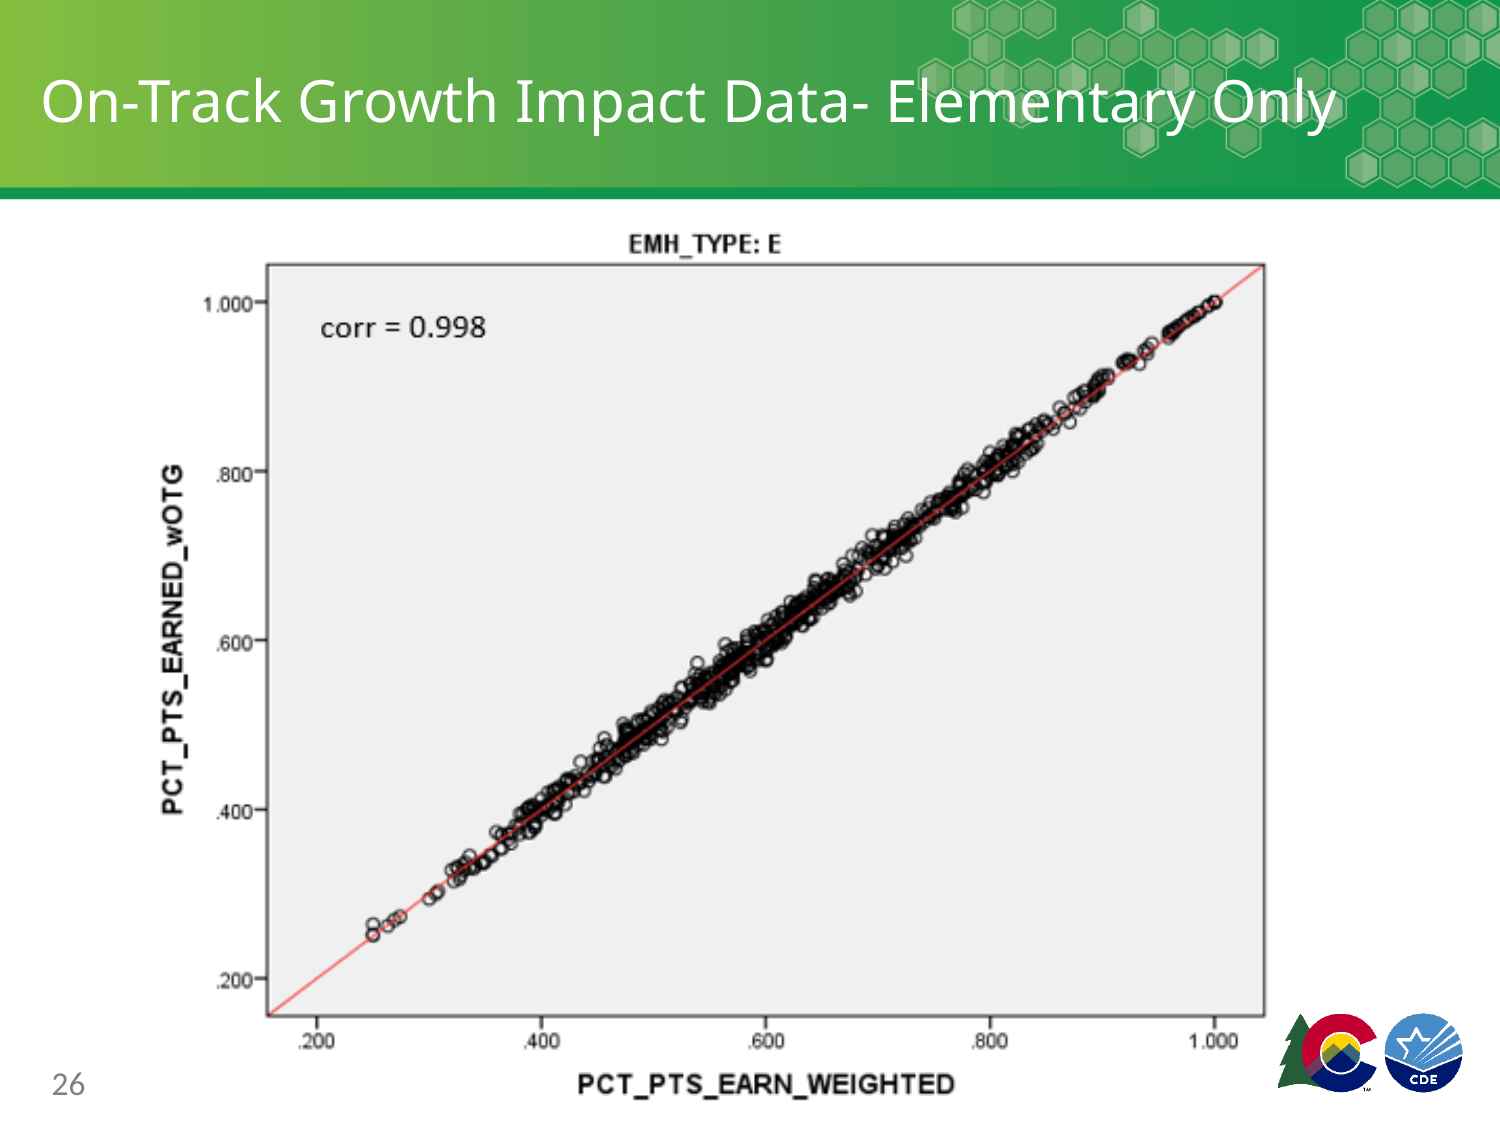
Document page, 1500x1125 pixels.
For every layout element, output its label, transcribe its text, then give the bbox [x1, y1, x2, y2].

picture [0, 0, 1500, 200]
picture [135, 208, 1463, 1115]
title On-Track Growth Impact Data- Elementary Only [40, 41, 1344, 166]
slide_number 26 [36, 1054, 130, 1115]
